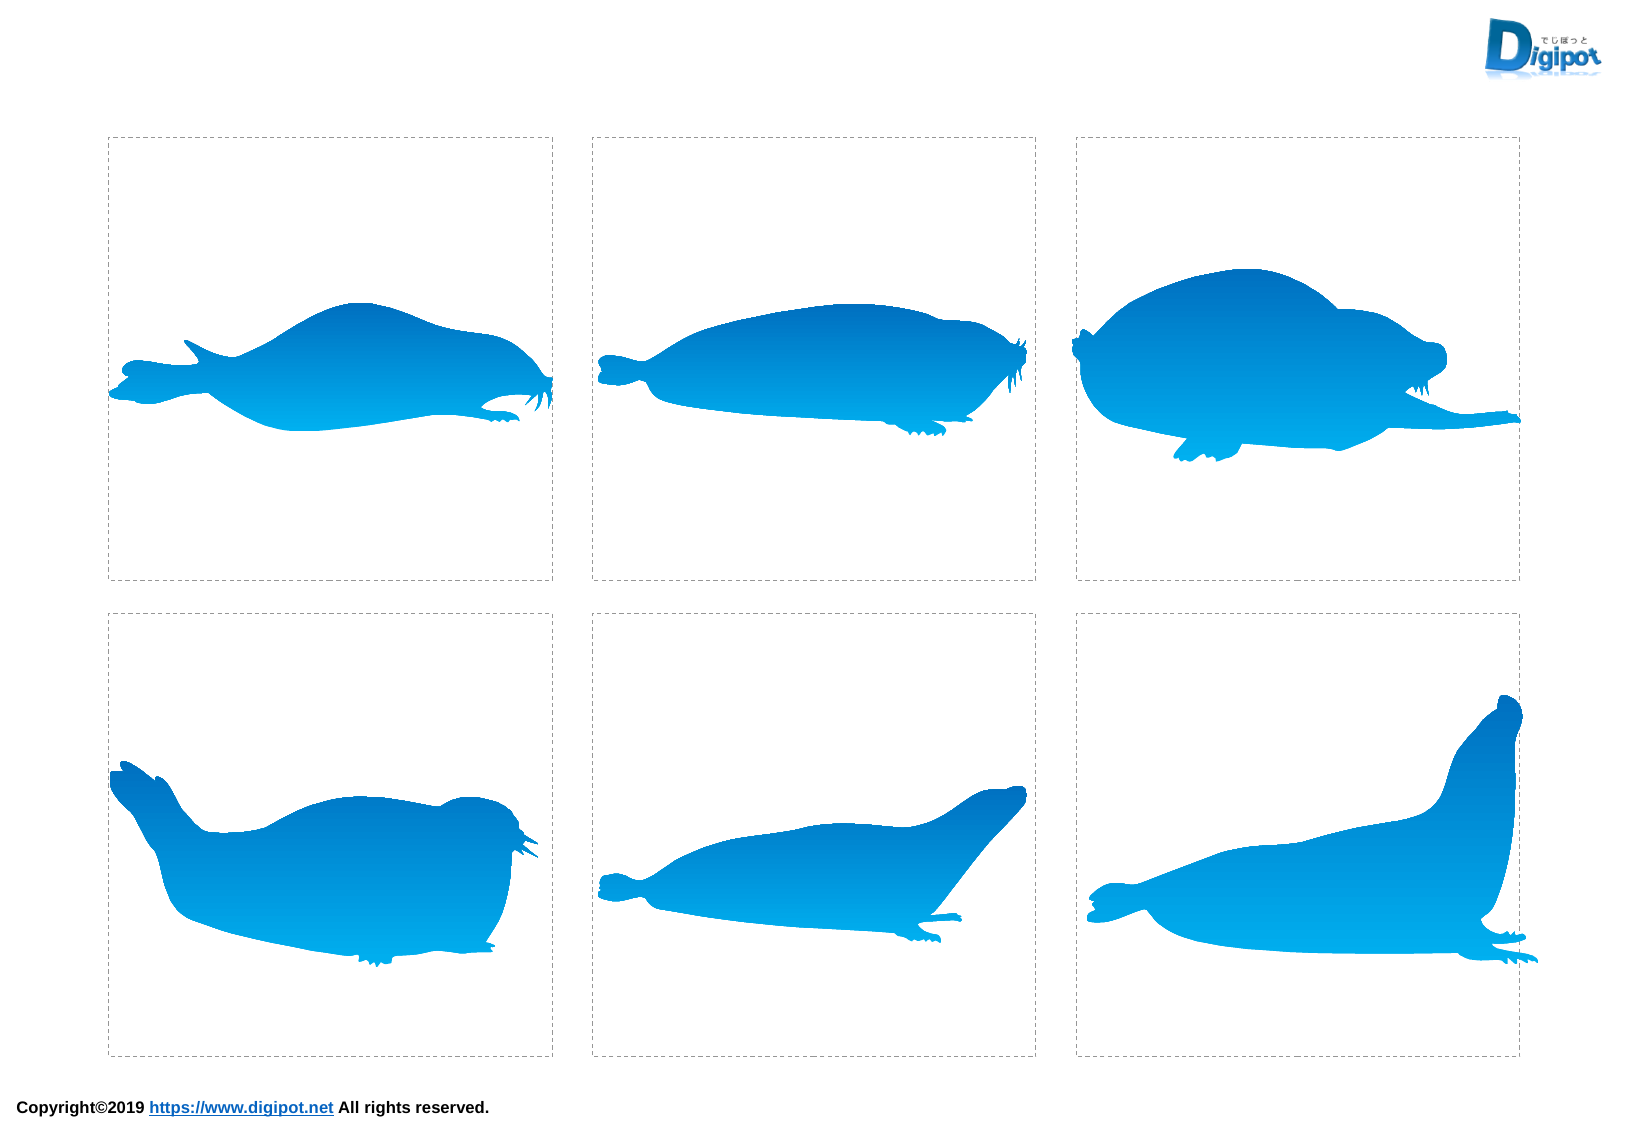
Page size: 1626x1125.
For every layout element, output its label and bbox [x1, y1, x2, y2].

picture [1485, 18, 1602, 82]
text_box [1086, 695, 1539, 965]
text_box [109, 761, 539, 968]
text_box [597, 785, 1027, 943]
text_box [108, 302, 553, 432]
text_box [597, 304, 1027, 437]
text_box [1072, 269, 1522, 462]
